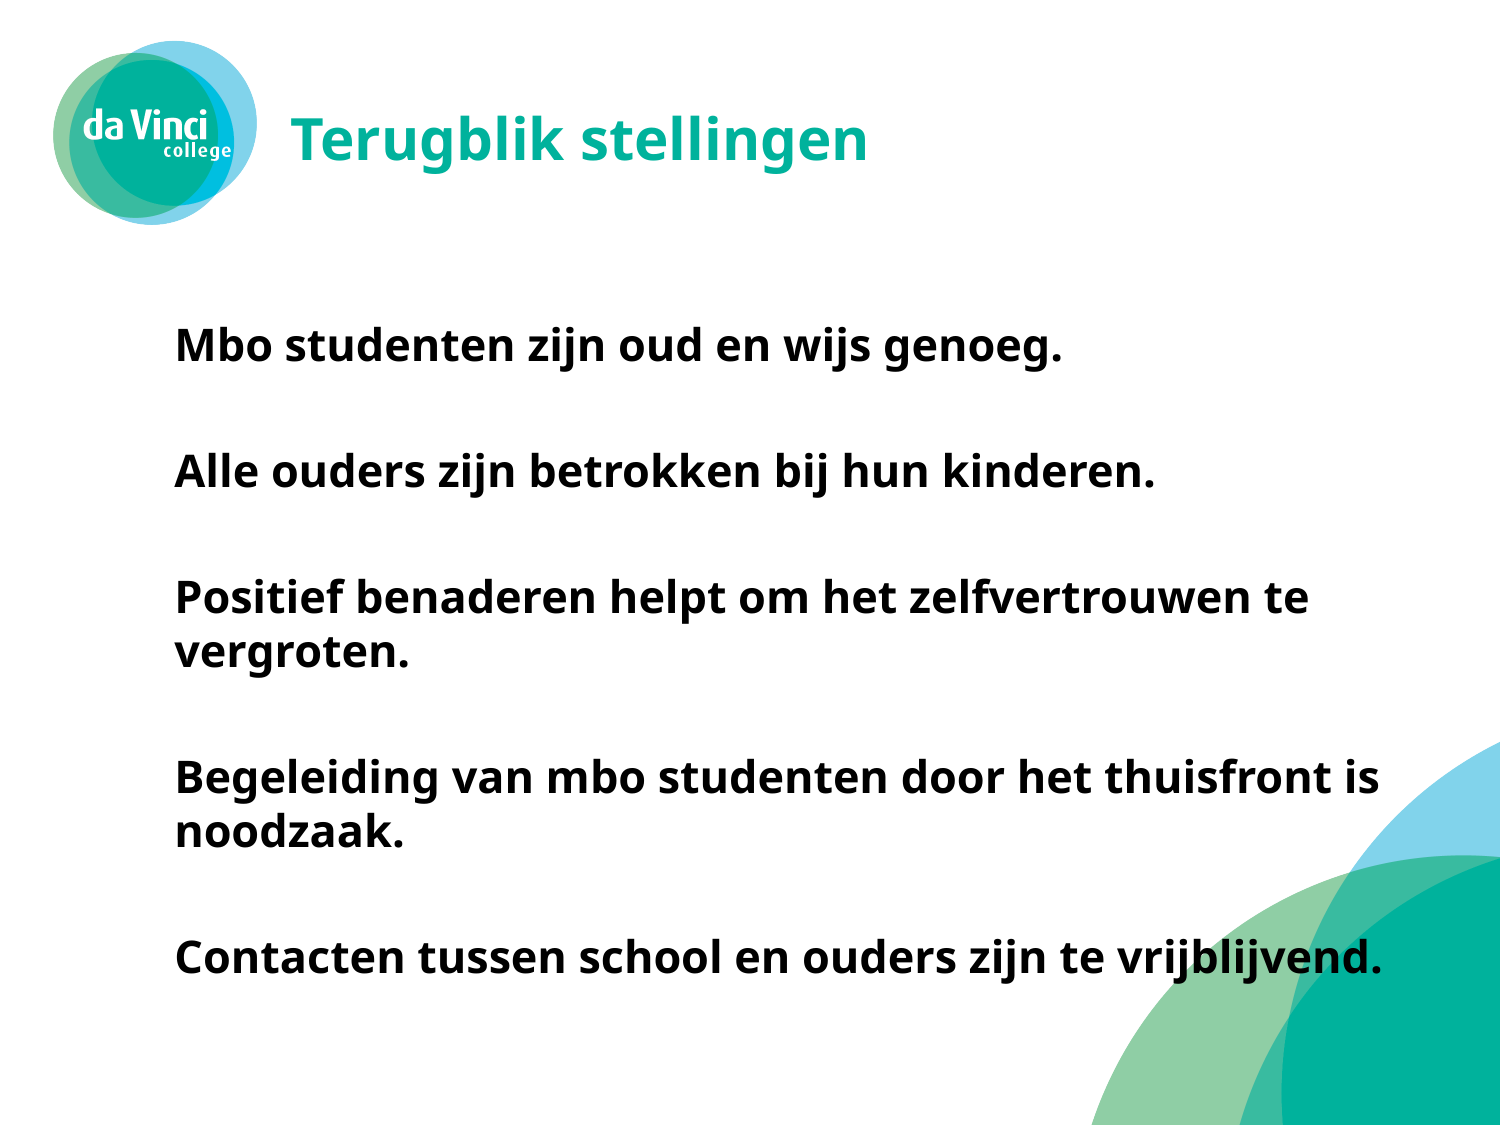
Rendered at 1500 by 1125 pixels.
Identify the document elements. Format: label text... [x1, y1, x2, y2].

list Mbo studenten zijn oud en wijs genoeg. Alle ouders zijn betrokken bij hun kinderen. Positief benaderen helpt om het zelfvertrouwen te vergroten. Begeleiding van mbo studenten door het thuisfront is noodzaak. Contacten tussen school en ouders zijn te vrijblijvend. [159, 255, 1425, 1005]
title Terugblik stellingen [275, 37, 1424, 180]
picture [0, 0, 1500, 1125]
